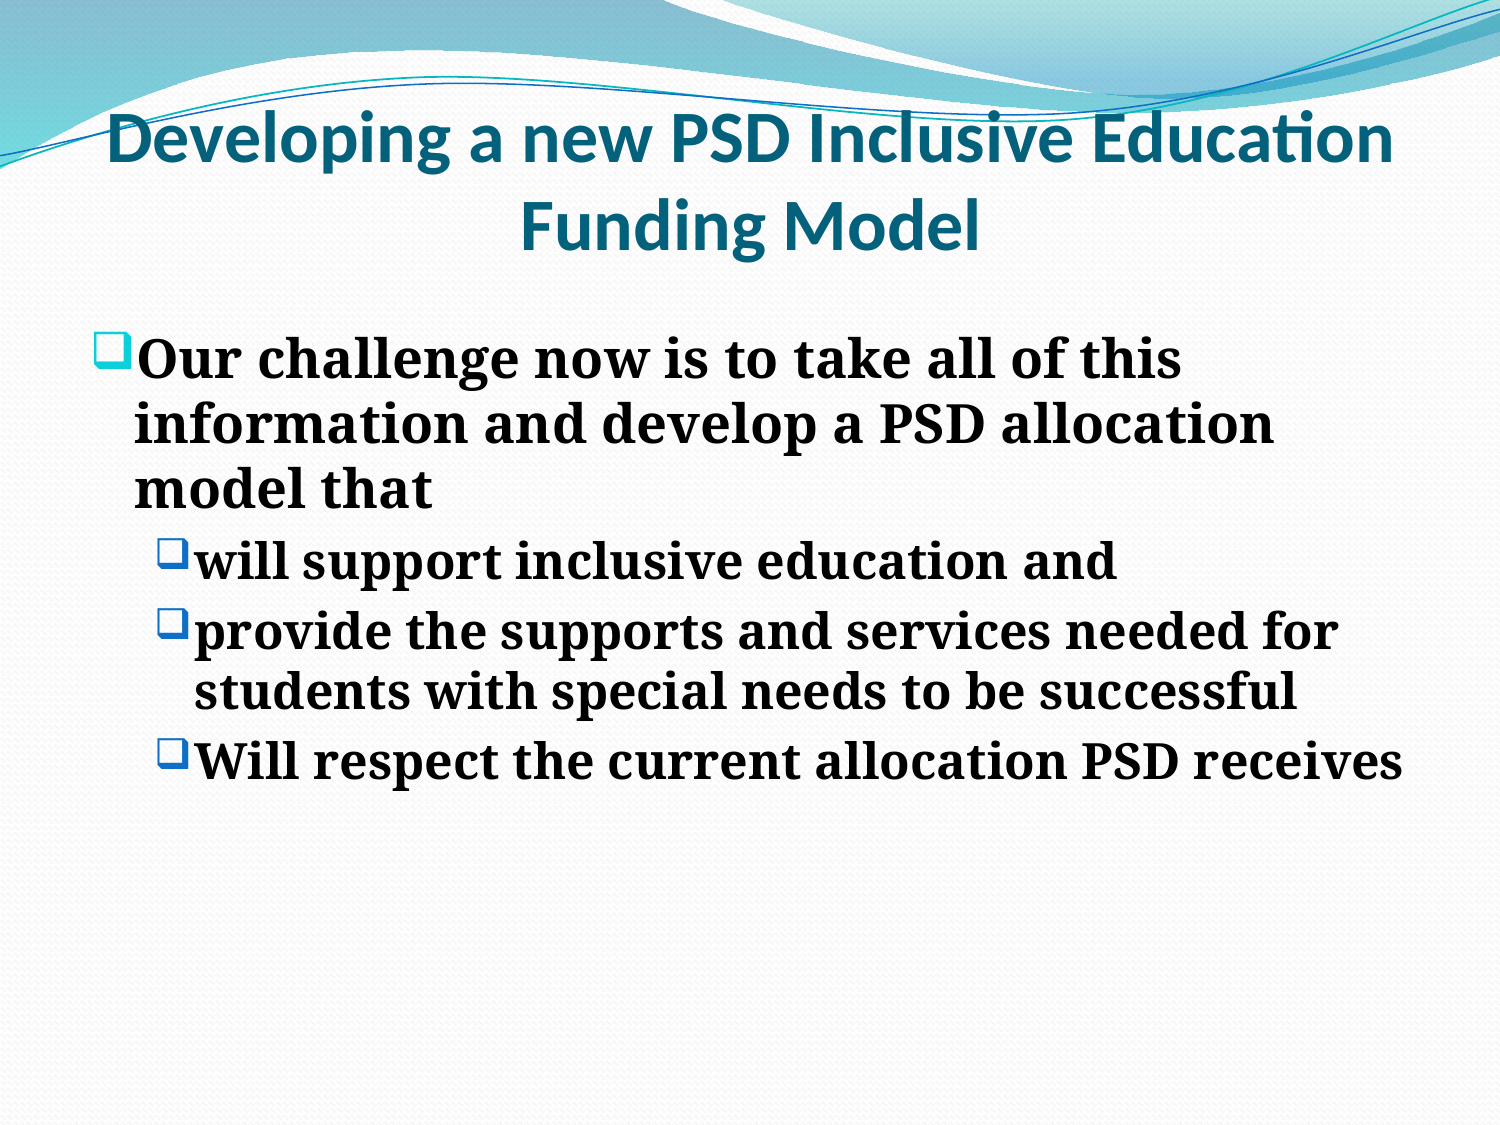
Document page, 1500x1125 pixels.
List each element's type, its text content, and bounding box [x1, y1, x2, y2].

list Our challenge now is to take all of this information and develop a PSD allocation model that will support inclusive education and provide the supports and services needed for students with special needs to be successful Will respect the current allocation PSD receives [75, 317, 1425, 1038]
title Developing a new PSD Inclusive Education Funding Model [76, 78, 1427, 266]
